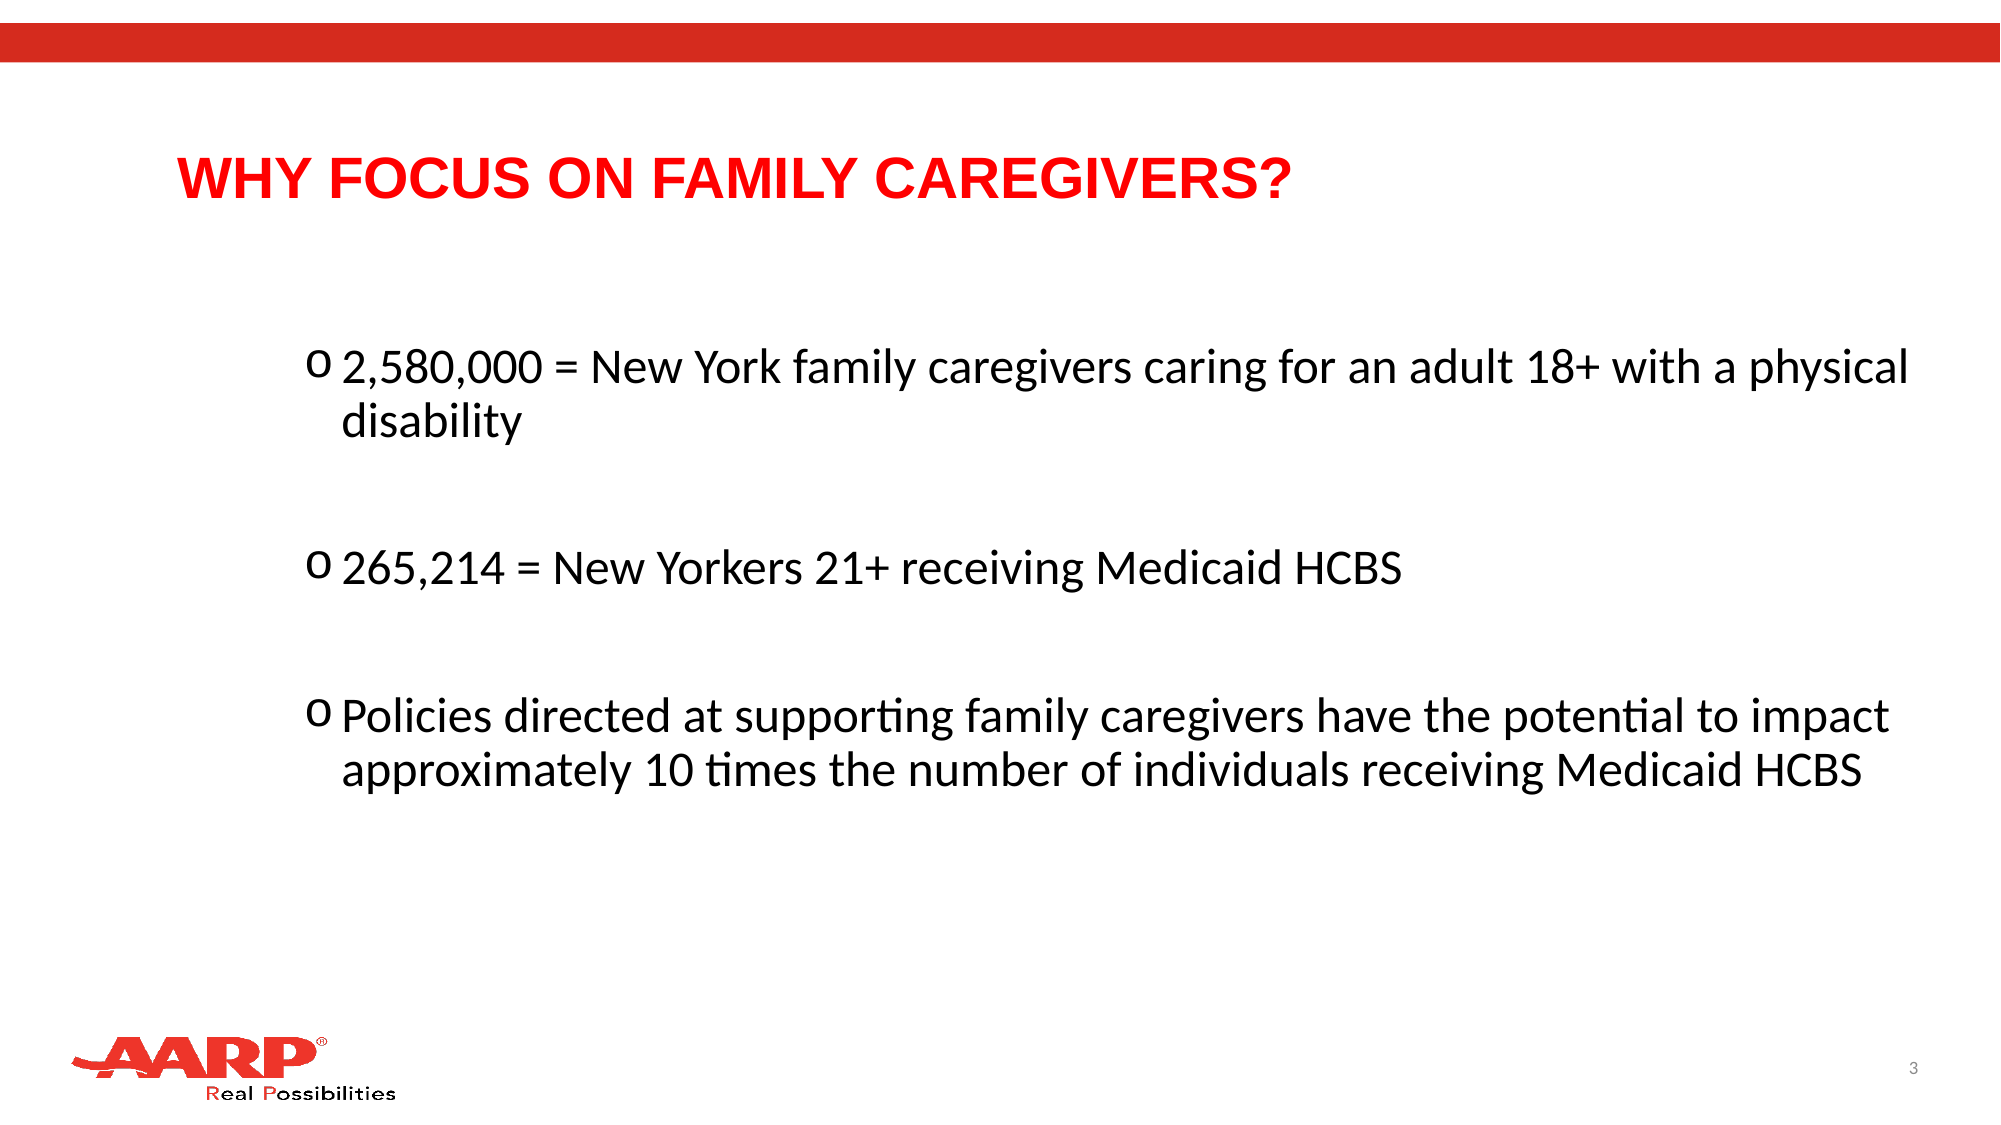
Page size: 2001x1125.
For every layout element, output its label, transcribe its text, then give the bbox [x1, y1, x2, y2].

list 2,580,000 = New York family caregivers caring for an adult 18+ with a physical disability 265,214 = New Yorkers 21+ receiving Medicaid HCBS Policies directed at supporting family caregivers have the potential to impact approximately 10 times the number of individuals receiving Medicaid HCBS [138, 261, 1939, 1005]
title WHY FOCUS ON FAMILY CAREGIVERS? [162, 123, 1963, 235]
picture [71, 1037, 395, 1100]
